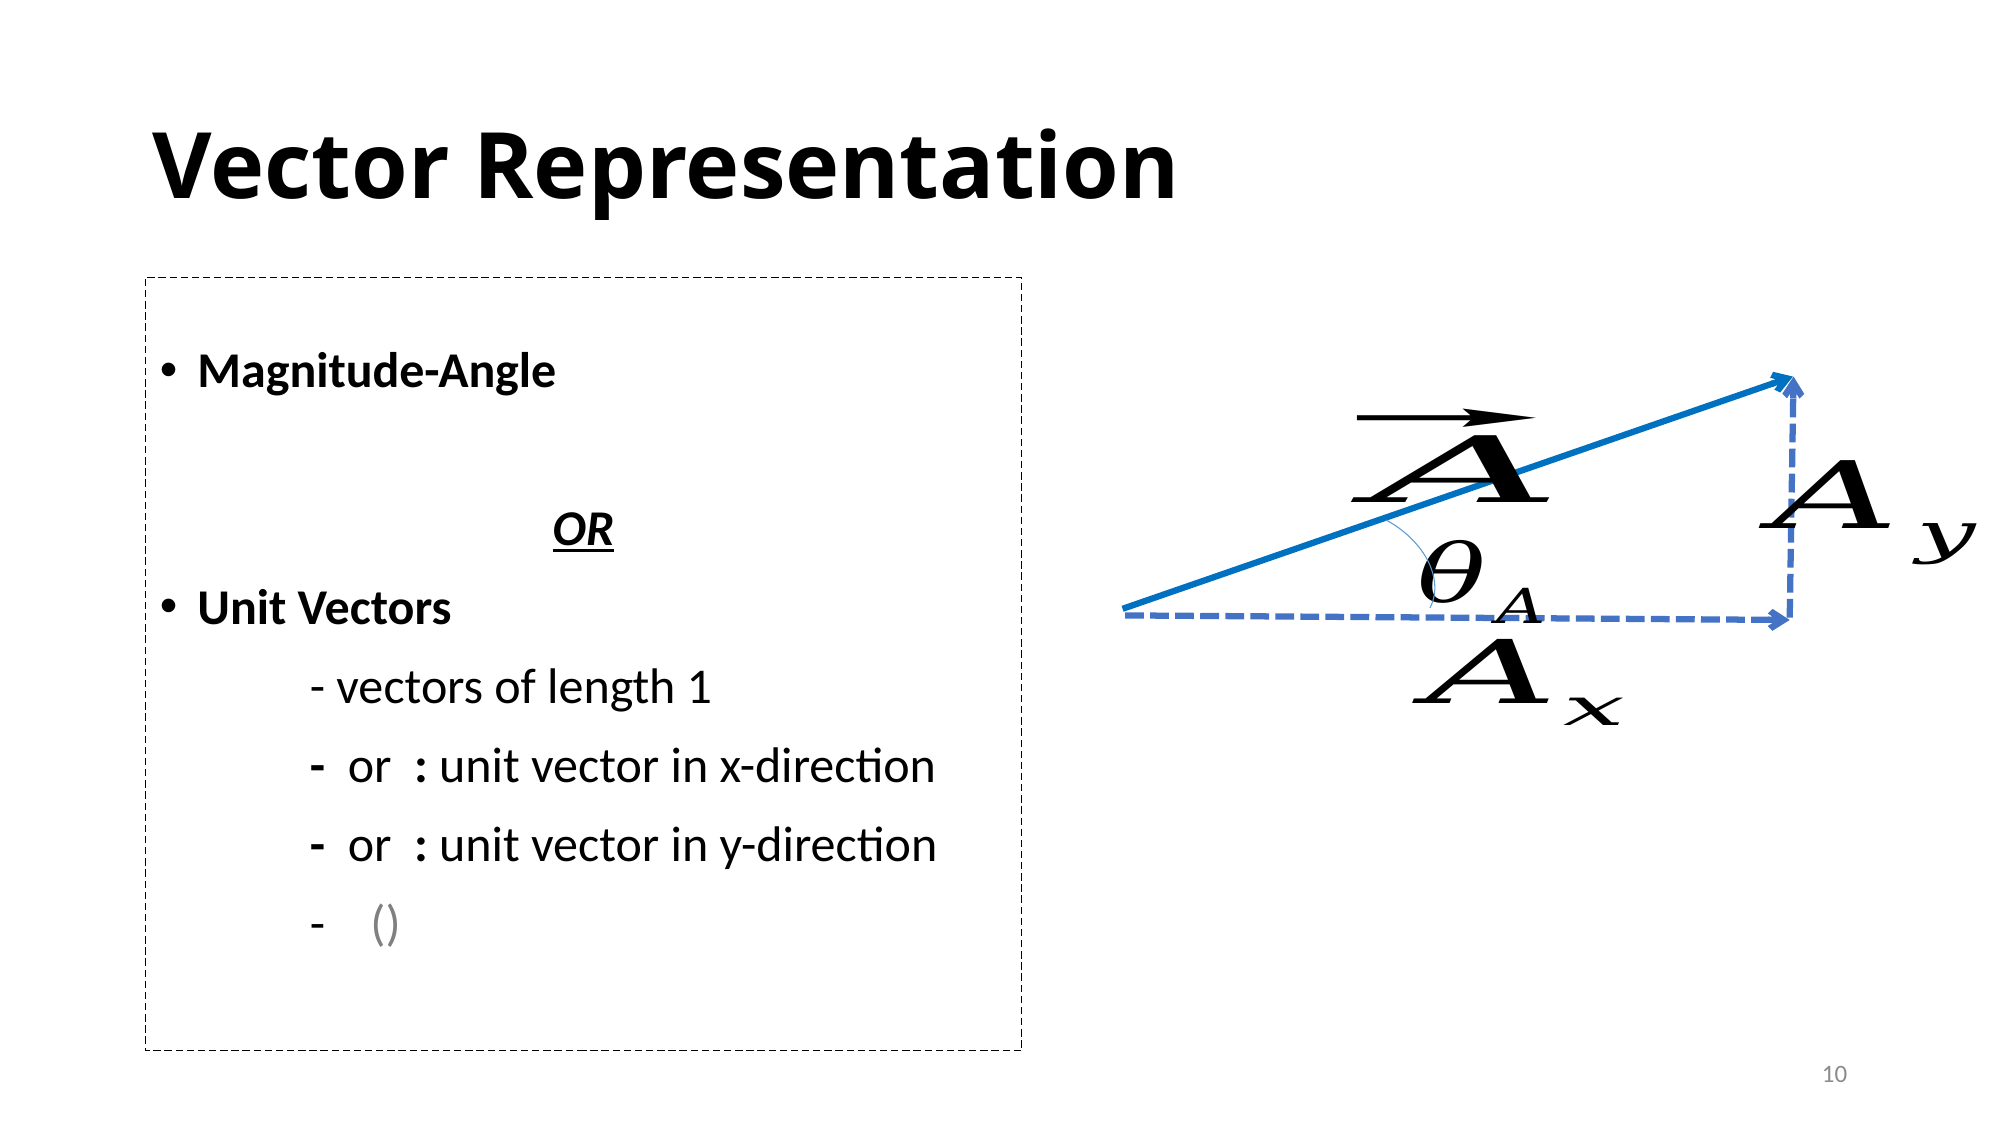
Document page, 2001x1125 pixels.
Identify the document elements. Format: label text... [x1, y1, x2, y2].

title Vector Representation [137, 59, 1863, 278]
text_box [1122, 376, 1980, 738]
slide_number 10 [1412, 1042, 1863, 1103]
